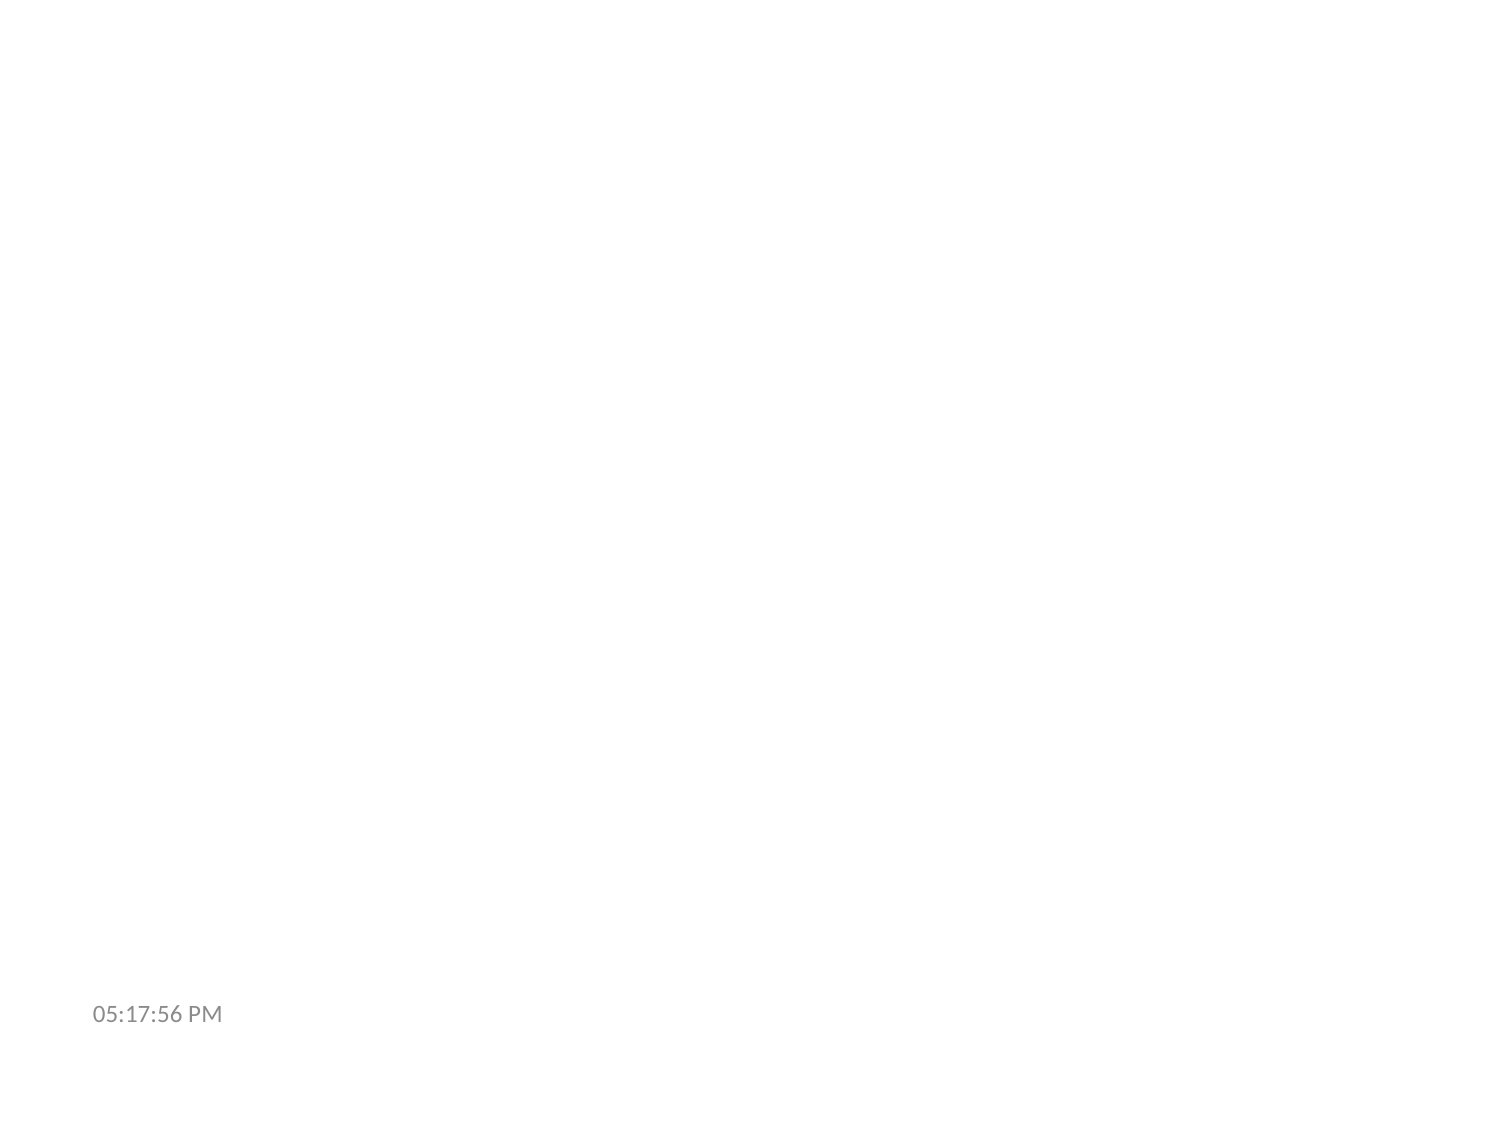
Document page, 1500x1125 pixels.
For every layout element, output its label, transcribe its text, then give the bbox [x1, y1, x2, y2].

text_box 3:35:09 PM [77, 982, 428, 1043]
